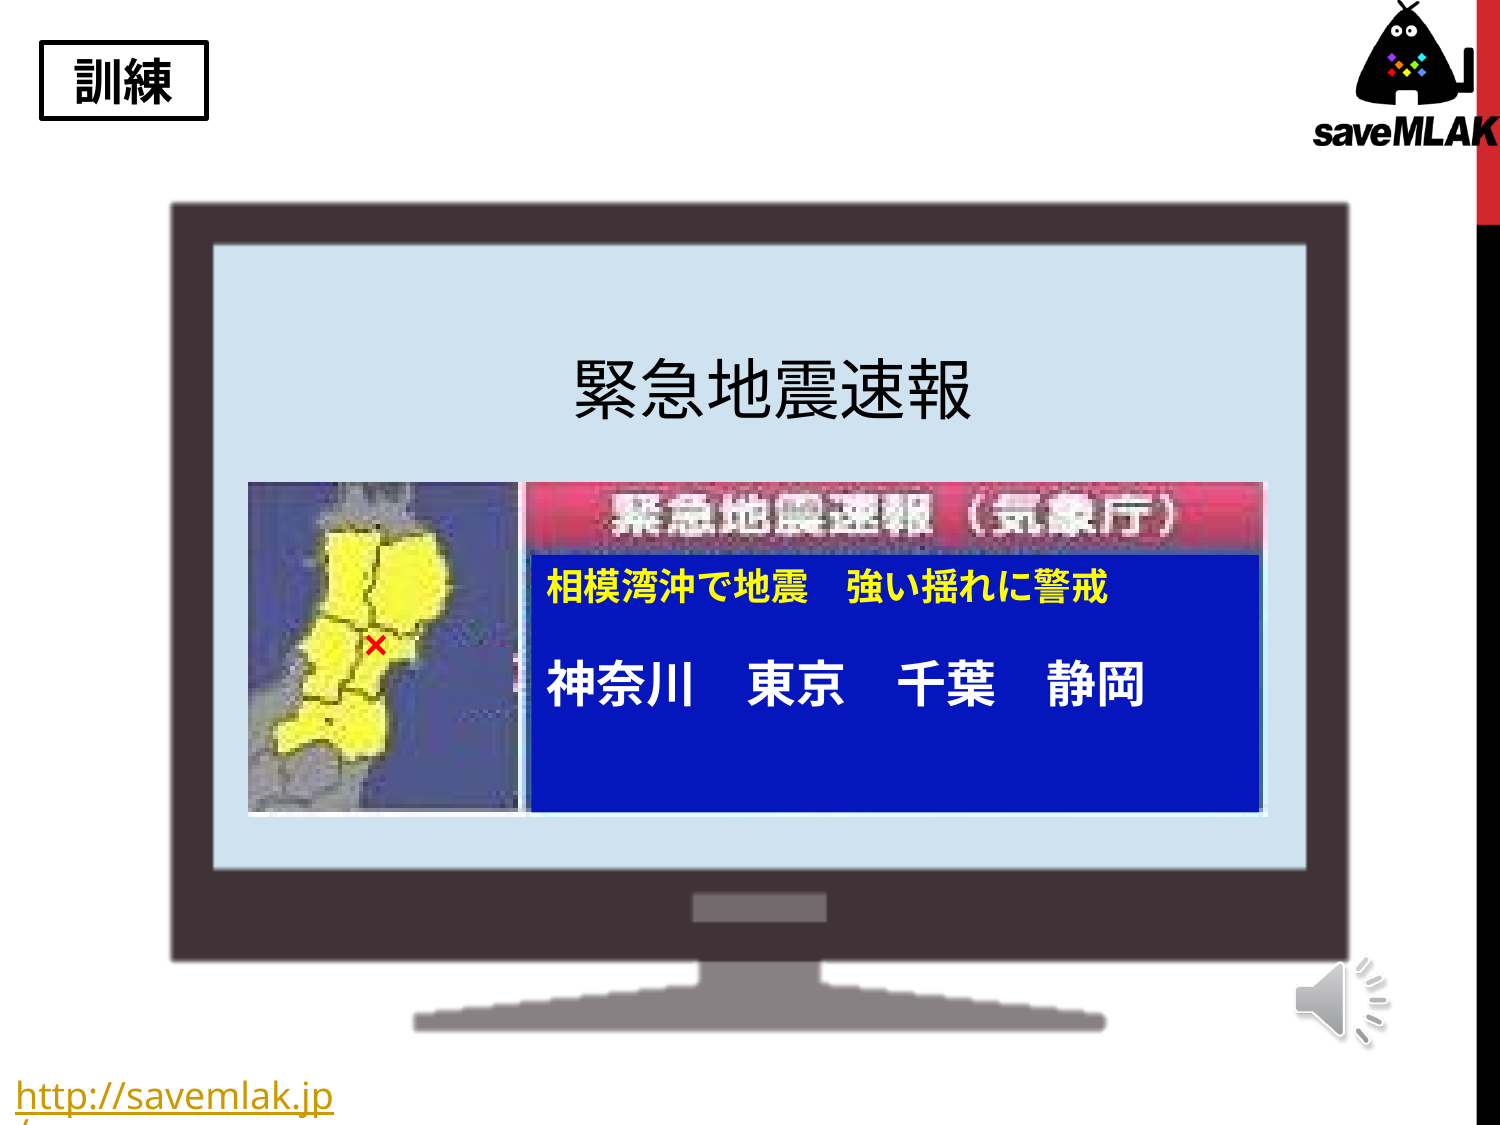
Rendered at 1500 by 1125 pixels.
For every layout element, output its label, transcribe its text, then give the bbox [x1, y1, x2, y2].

picture [77, 0, 1500, 1077]
text_box 訓練 [41, 42, 207, 119]
text_box http://savemlak.jp/ [0, 1064, 352, 1125]
